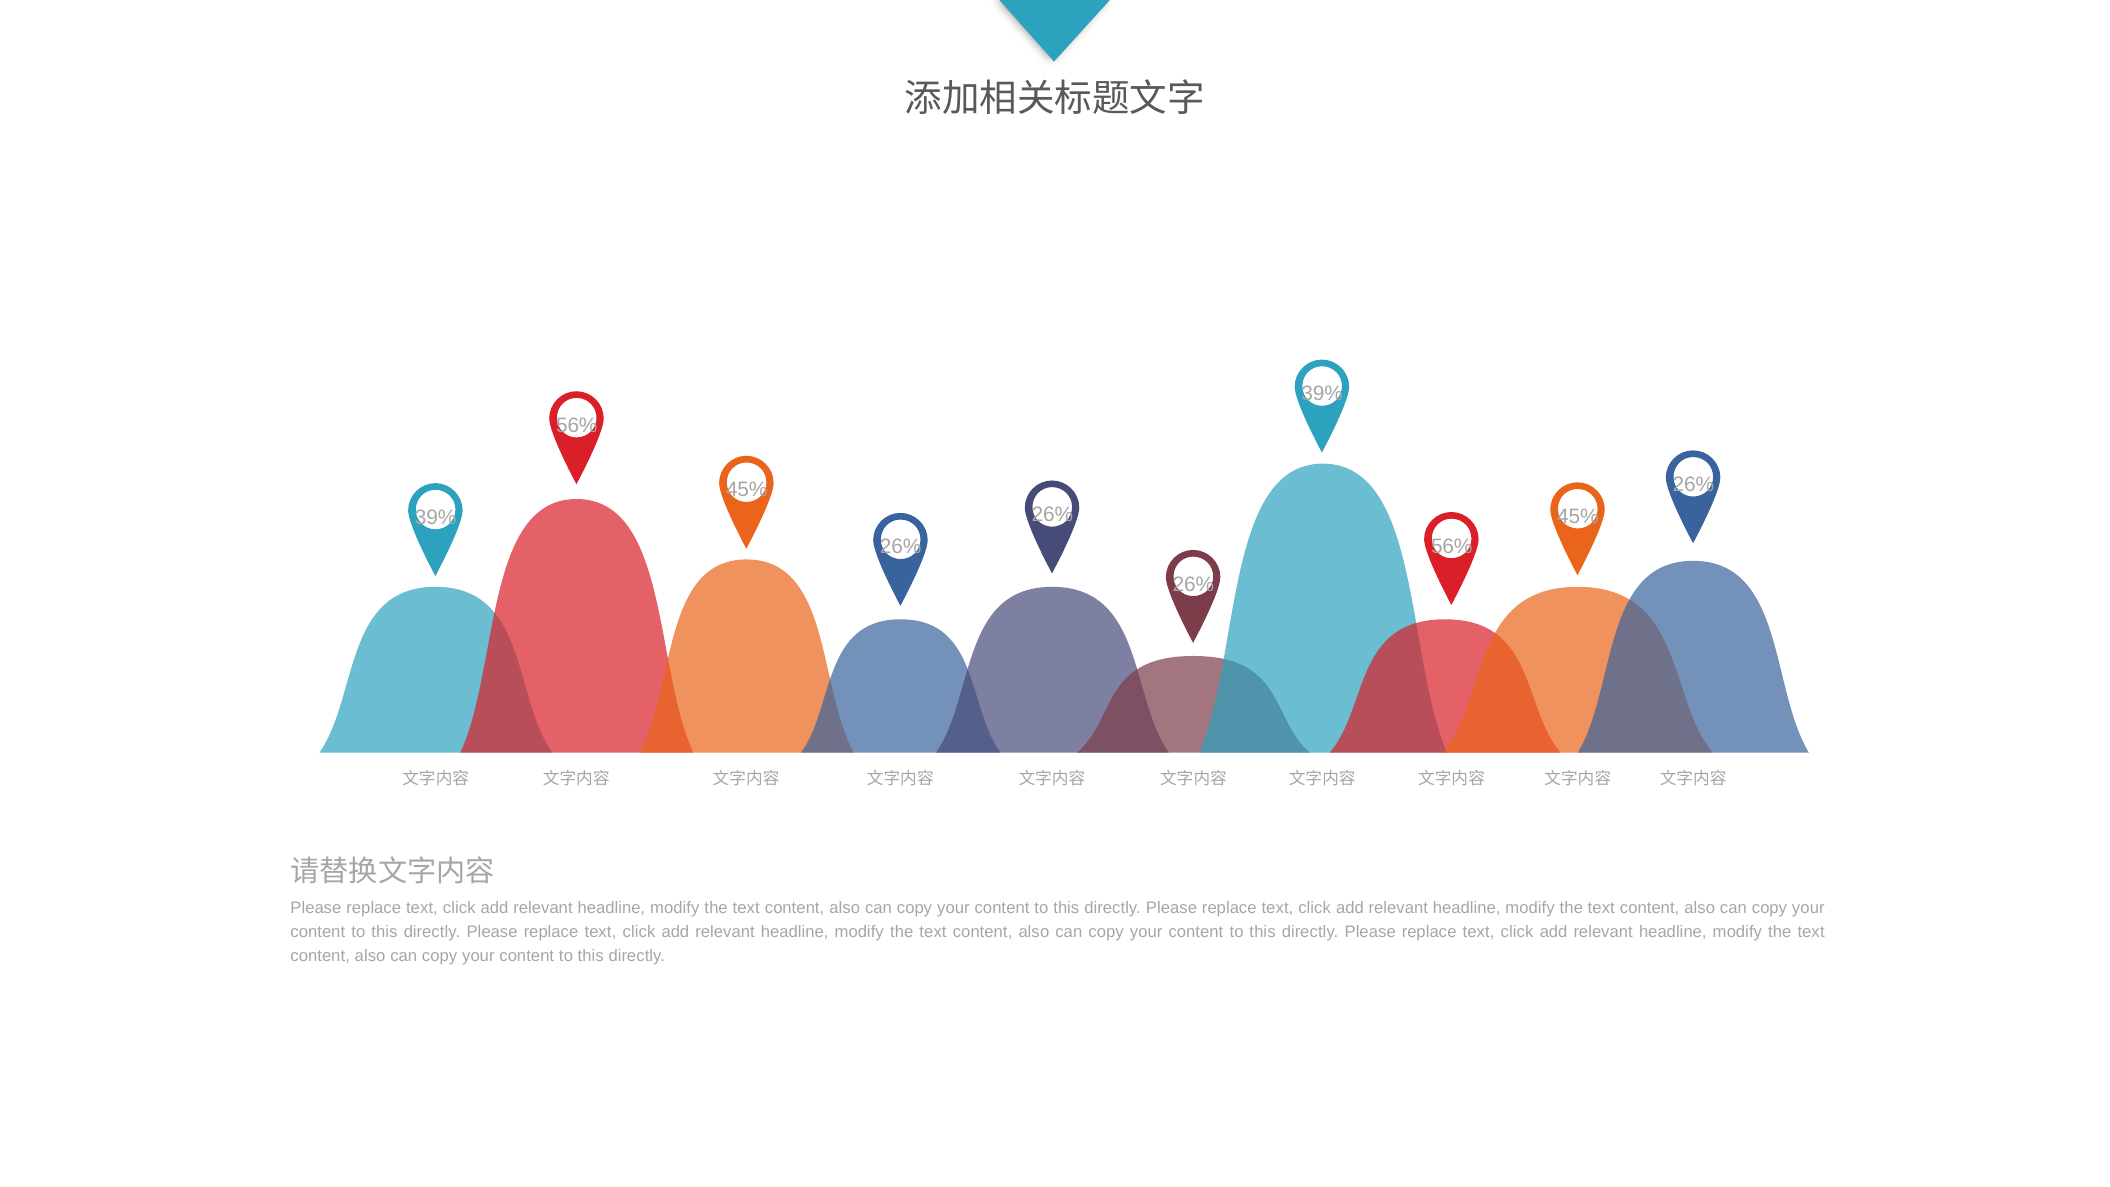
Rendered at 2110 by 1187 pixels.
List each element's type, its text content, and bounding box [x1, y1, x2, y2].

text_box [710, 455, 783, 549]
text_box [1199, 463, 1448, 796]
text_box 添加相关标题文字 [871, 67, 1238, 125]
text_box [1329, 619, 1443, 796]
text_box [460, 499, 694, 796]
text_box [1541, 482, 1614, 576]
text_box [399, 483, 472, 577]
text_box [997, 0, 1112, 64]
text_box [639, 559, 854, 796]
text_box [1077, 656, 1199, 796]
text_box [800, 619, 935, 796]
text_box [864, 512, 937, 606]
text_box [1286, 359, 1359, 453]
text_box Please replace text, click add relevant headline, modify the text content, also can copy your content to this directly. Please replace text, click add relevant headline, modify the text content, also can copy your content to this directly. Please replace text, click add relevant headline, modify the text content, also can copy your content to this directly. Please replace text, click add relevant headline, modify the text content, also can copy your content to this directly. [290, 892, 1828, 965]
text_box 请替换文字内容 [290, 845, 506, 888]
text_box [1016, 480, 1089, 574]
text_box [1657, 450, 1730, 544]
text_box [1443, 586, 1577, 796]
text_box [1577, 560, 1809, 796]
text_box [540, 391, 613, 485]
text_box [1157, 549, 1199, 643]
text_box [319, 586, 553, 798]
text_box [1448, 511, 1488, 586]
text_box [935, 586, 1169, 796]
